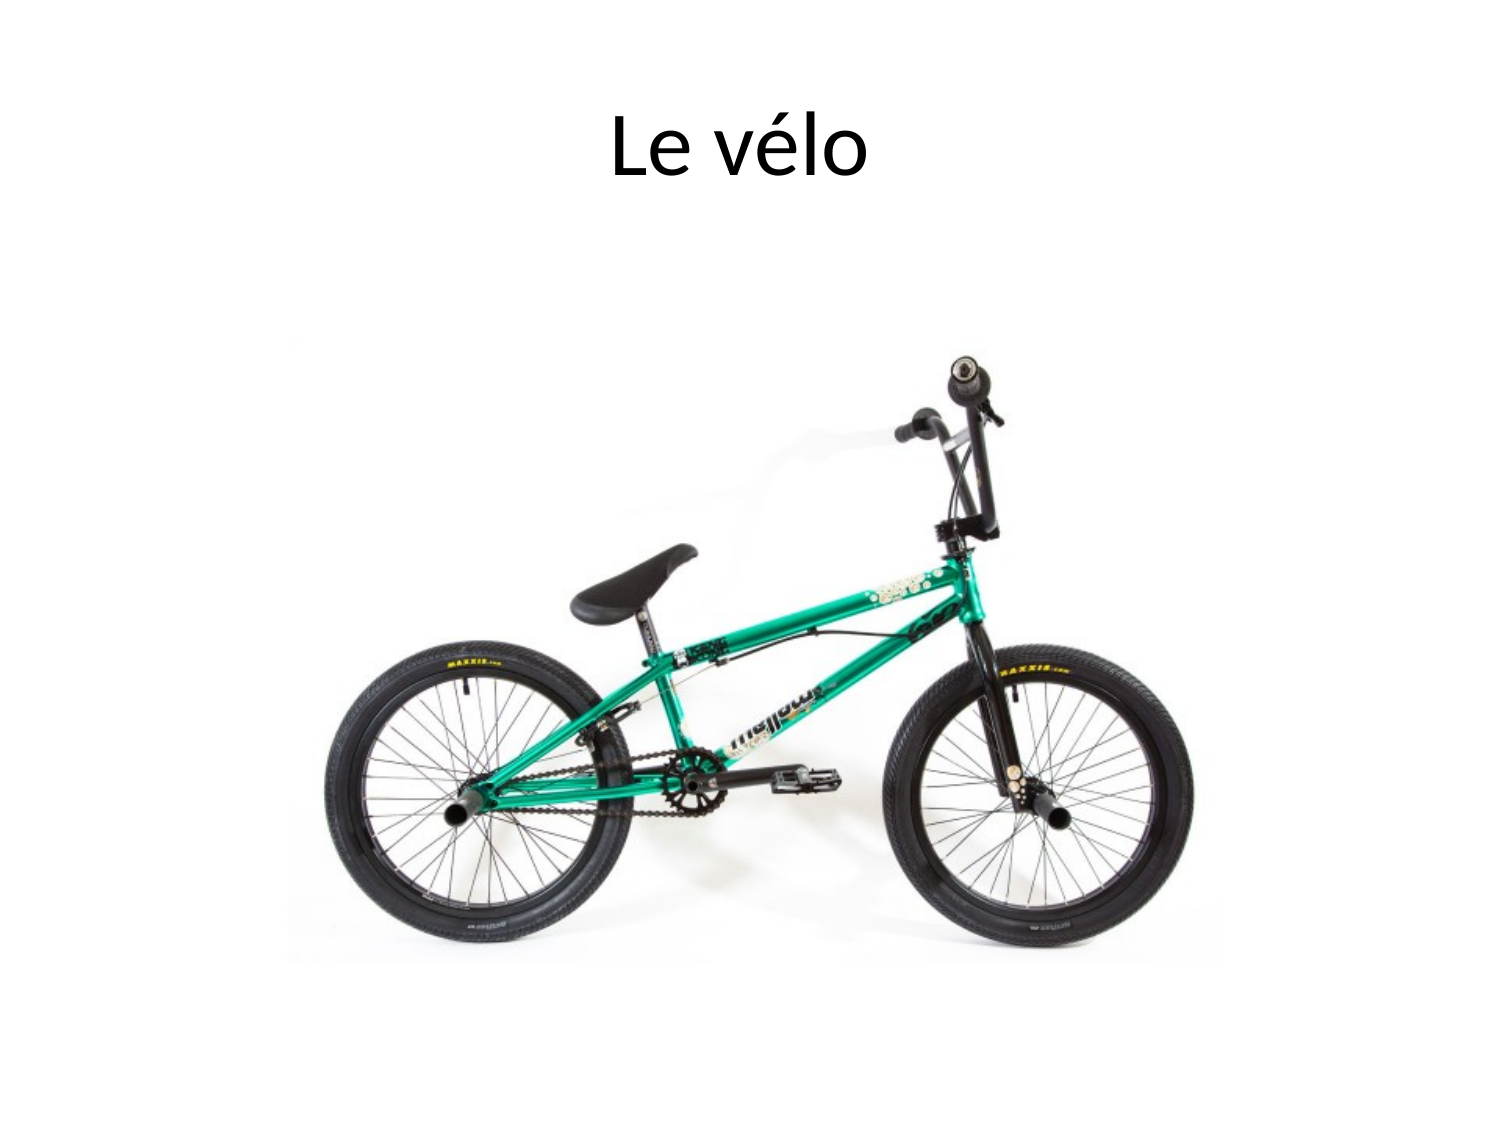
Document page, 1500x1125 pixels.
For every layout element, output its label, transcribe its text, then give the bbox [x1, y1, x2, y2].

title Le vélo [75, 45, 1425, 233]
picture [287, 337, 1226, 963]
